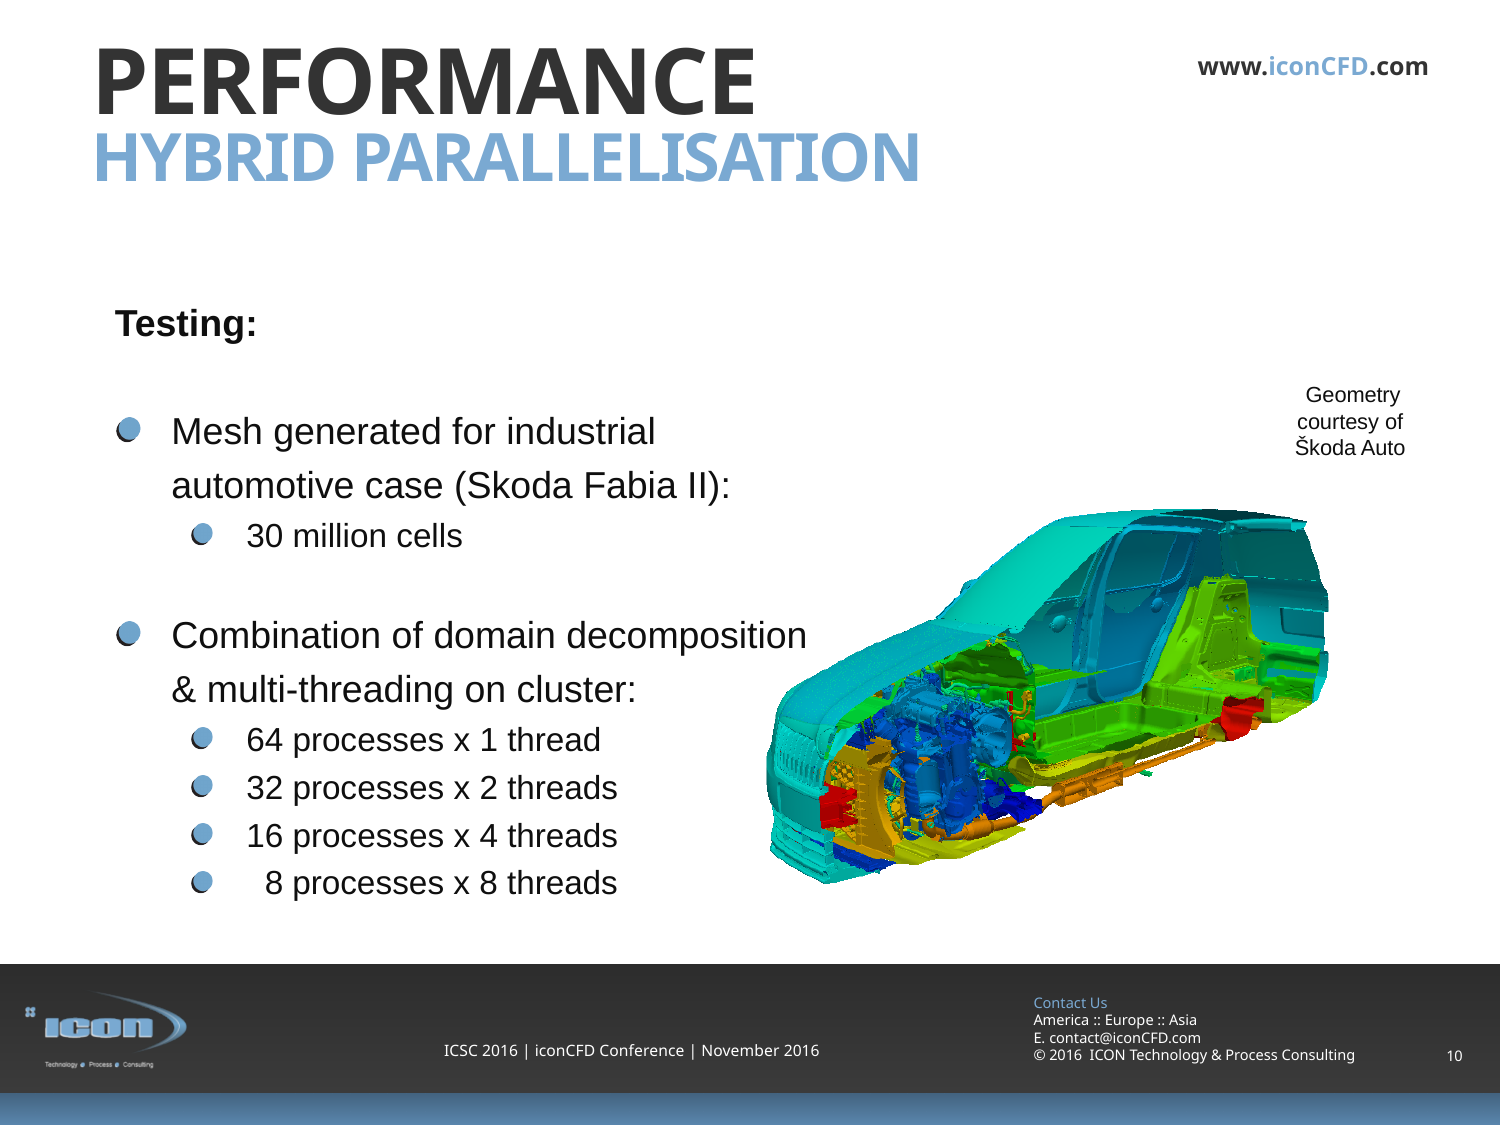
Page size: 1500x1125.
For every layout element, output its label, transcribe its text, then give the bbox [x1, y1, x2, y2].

text_box Testing: Mesh generated for industrial automotive case (Skoda Fabia II): 30 million cells Combination of domain decomposition & multi-threading on cluster: 64 processes x 1 thread 32 processes x 2 threads 16 processes x 4 threads 8 processes x 8 threads [100, 283, 844, 909]
picture [720, 480, 1459, 950]
picture [0, 952, 231, 1077]
text_box Geometry courtesy of Škoda Auto [1253, 373, 1453, 468]
picture [190, 822, 214, 846]
picture [190, 726, 214, 750]
picture [190, 522, 214, 546]
picture [115, 620, 142, 647]
picture [190, 774, 214, 798]
picture [190, 870, 214, 894]
list hybrid parallelisation [76, 101, 1424, 208]
footer ICSC 2016 | iconCFD Conference | November 2016 [371, 1039, 892, 1063]
title performance [76, 30, 1046, 101]
picture [115, 416, 142, 443]
